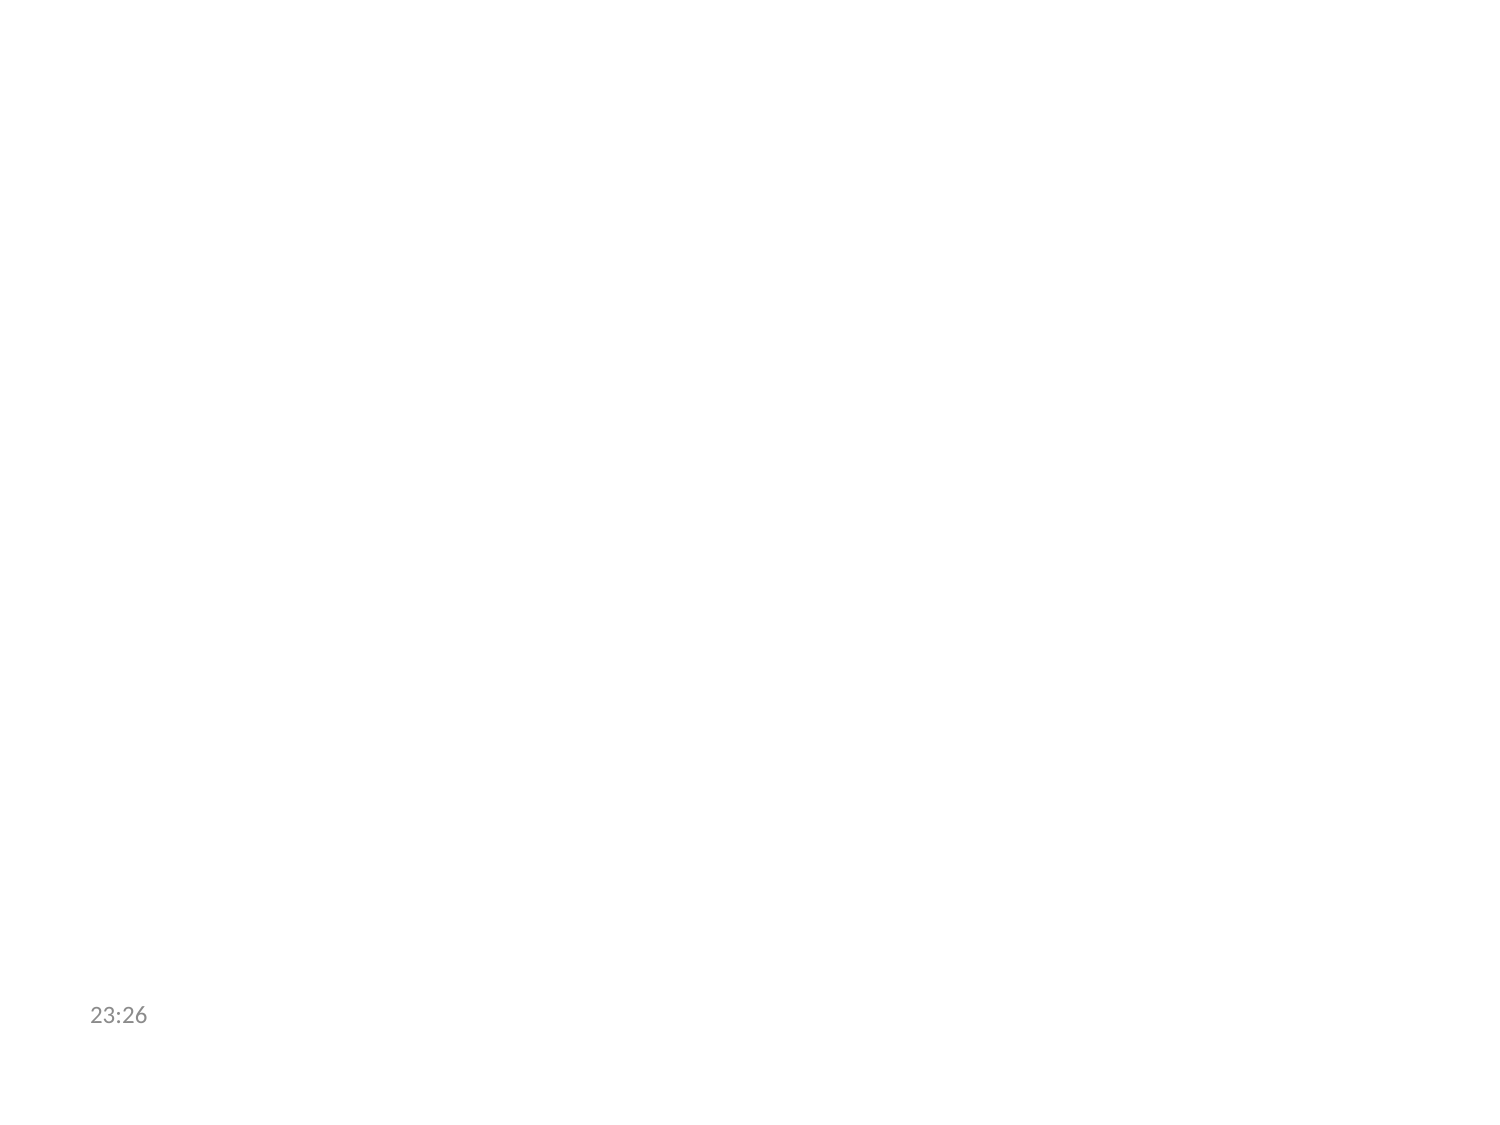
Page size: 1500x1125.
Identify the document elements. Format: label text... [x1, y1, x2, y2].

text_box 15:35 [75, 983, 425, 1044]
